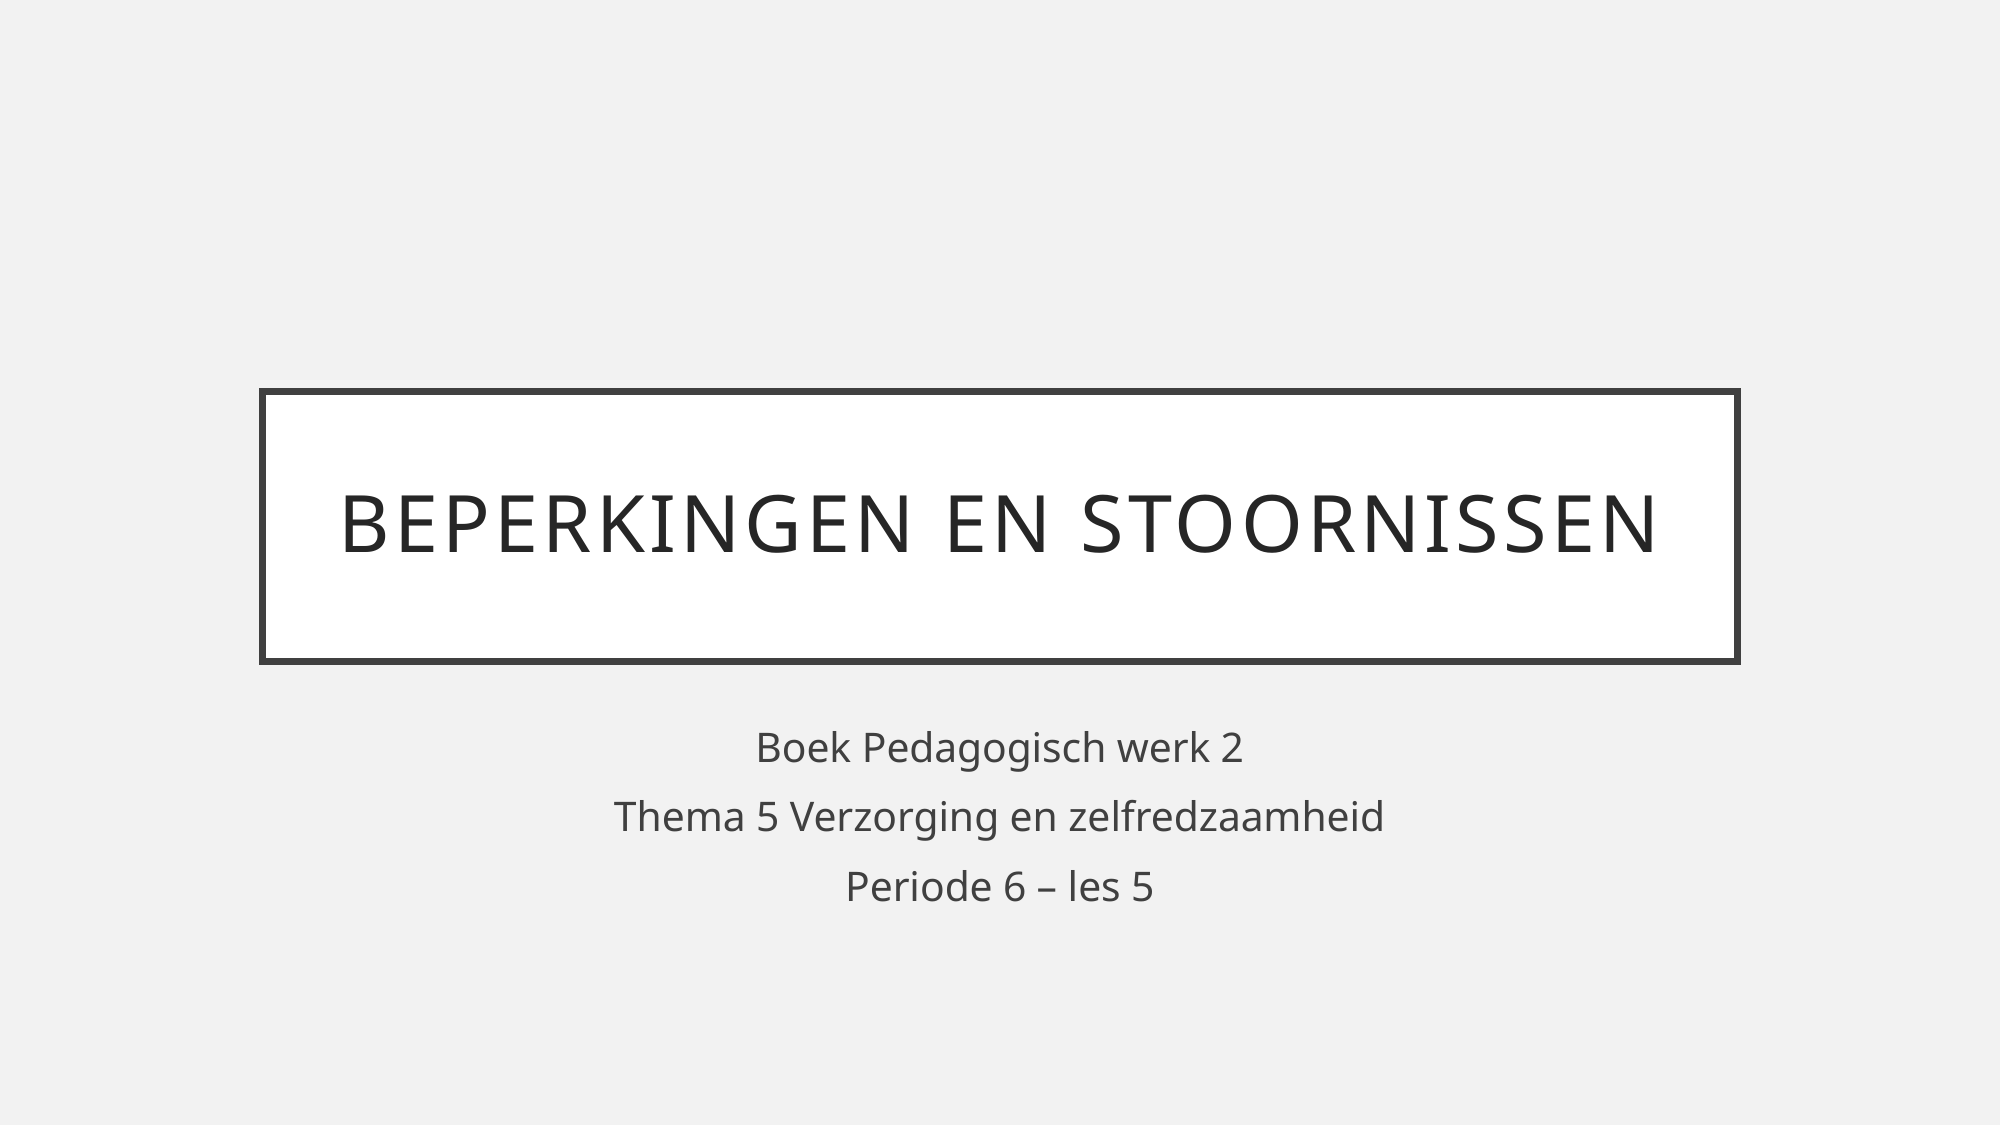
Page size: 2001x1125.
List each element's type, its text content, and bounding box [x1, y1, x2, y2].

subtitle Boek Pedagogisch werk 2 Thema 5 Verzorging en zelfredzaamheid Periode 6 – les 5 [442, 713, 1558, 918]
title Beperkingen en stoornissen [259, 388, 1741, 665]
